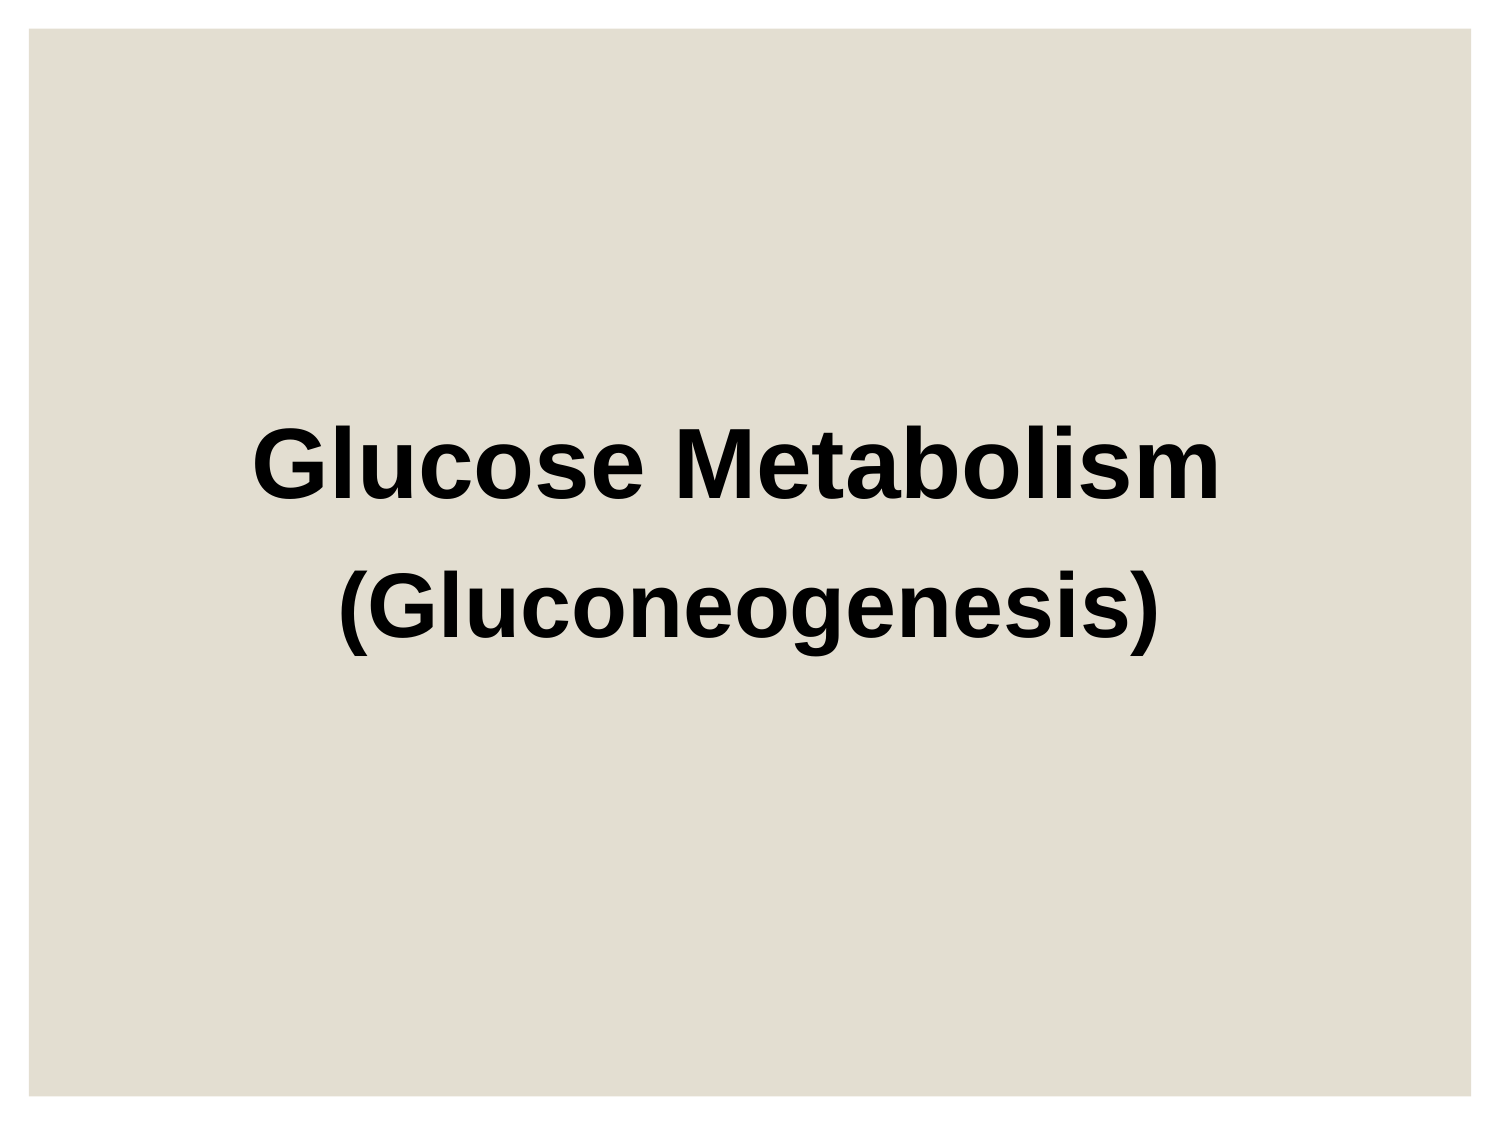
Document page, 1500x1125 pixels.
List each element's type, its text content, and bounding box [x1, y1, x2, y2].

title Glucose Metabolism (Gluconeogenesis) [0, 412, 1500, 613]
